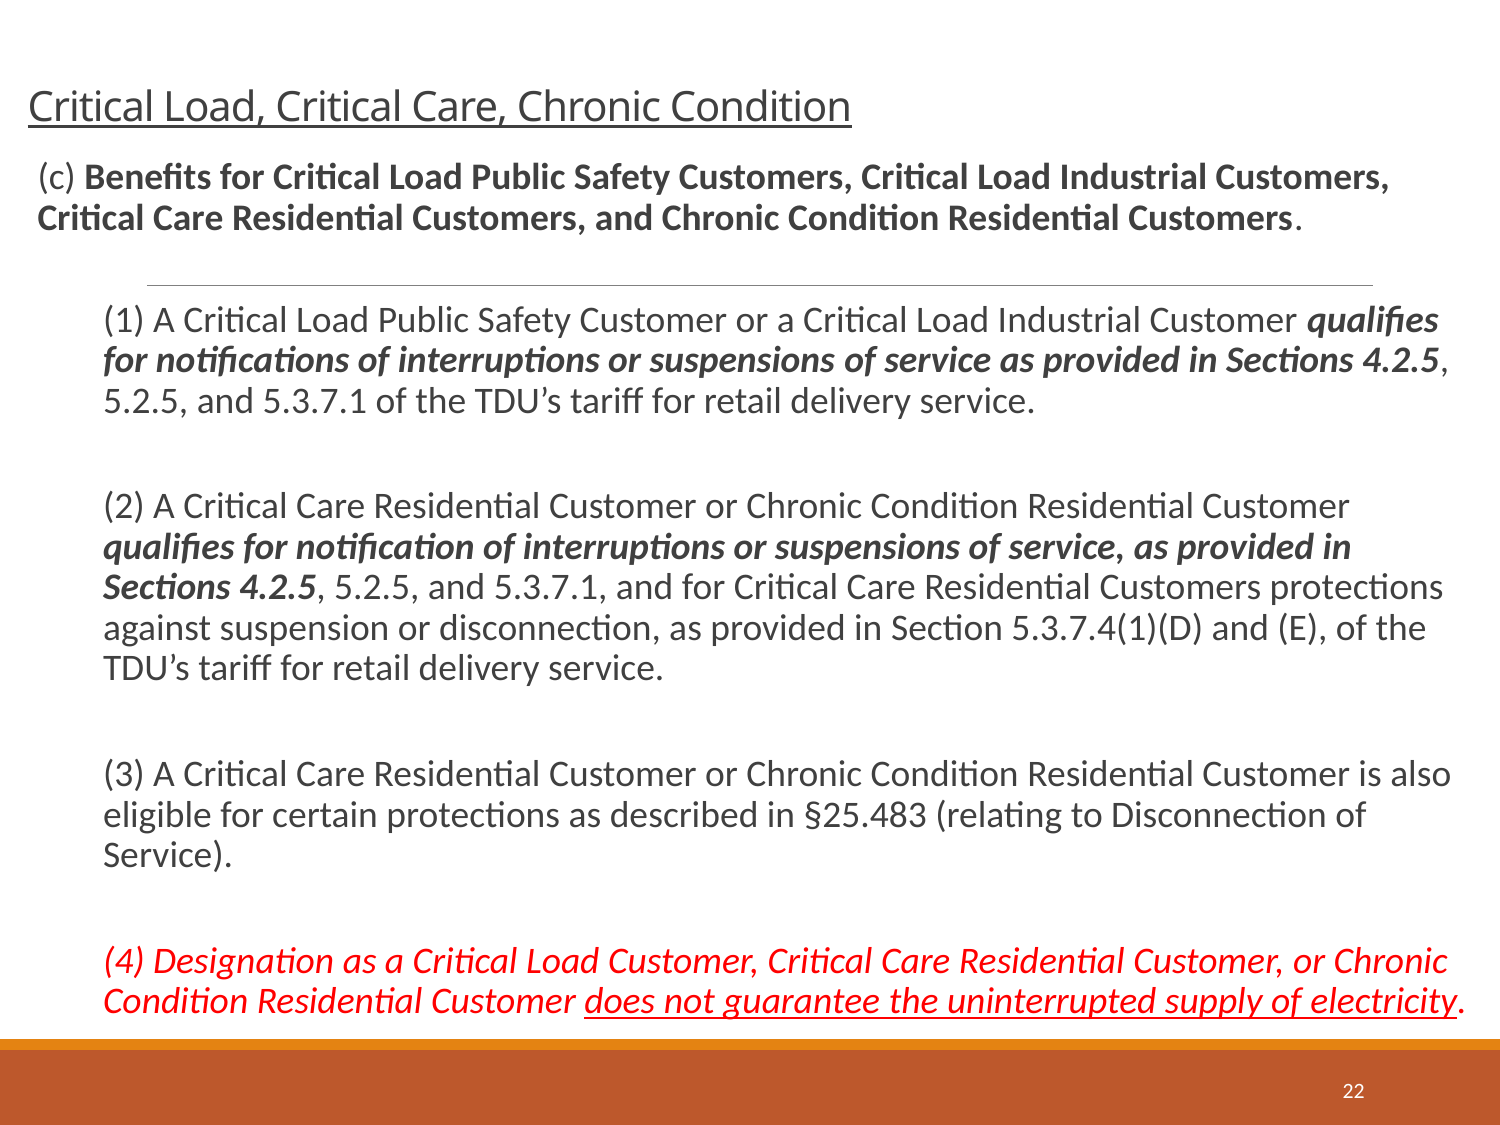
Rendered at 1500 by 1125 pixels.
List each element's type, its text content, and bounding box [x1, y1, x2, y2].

title Critical Load, Critical Care, Chronic Condition [12, 32, 1450, 138]
list (c) Benefits for Critical Load Public Safety Customers, Critical Load Industrial Customers, Critical Care Residential Customers, and Chronic Condition Residential Customers. (1) A Critical Load Public Safety Customer or a Critical Load Industrial Customer qualifies for notifications of interruptions or suspensions of service as provided in Sections 4.2.5, 5.2.5, and 5.3.7.1 of the TDU’s tariff for retail delivery service. (2) A Critical Care Residential Customer or Chronic Condition Residential Customer qualifies for notification of interruptions or suspensions of service, as provided in Sections 4.2.5, 5.2.5, and 5.3.7.1, and for Critical Care Residential Customers protections against suspension or disconnection, as provided in Section 5.3.7.4(1)(D) and (E), of the TDU’s tariff for retail delivery service. (3) A Critical Care Residential Customer or Chronic Condition Residential Customer is also eligible for certain protections as described in §25.483 (relating to Disconnection of Service). (4) Designation as a Critical Load Customer, Critical Care Residential Customer, or Chronic Condition Residential Customer does not guarantee the uninterrupted supply of electricity. [37, 149, 1475, 1038]
slide_number 22 [1218, 1059, 1380, 1120]
